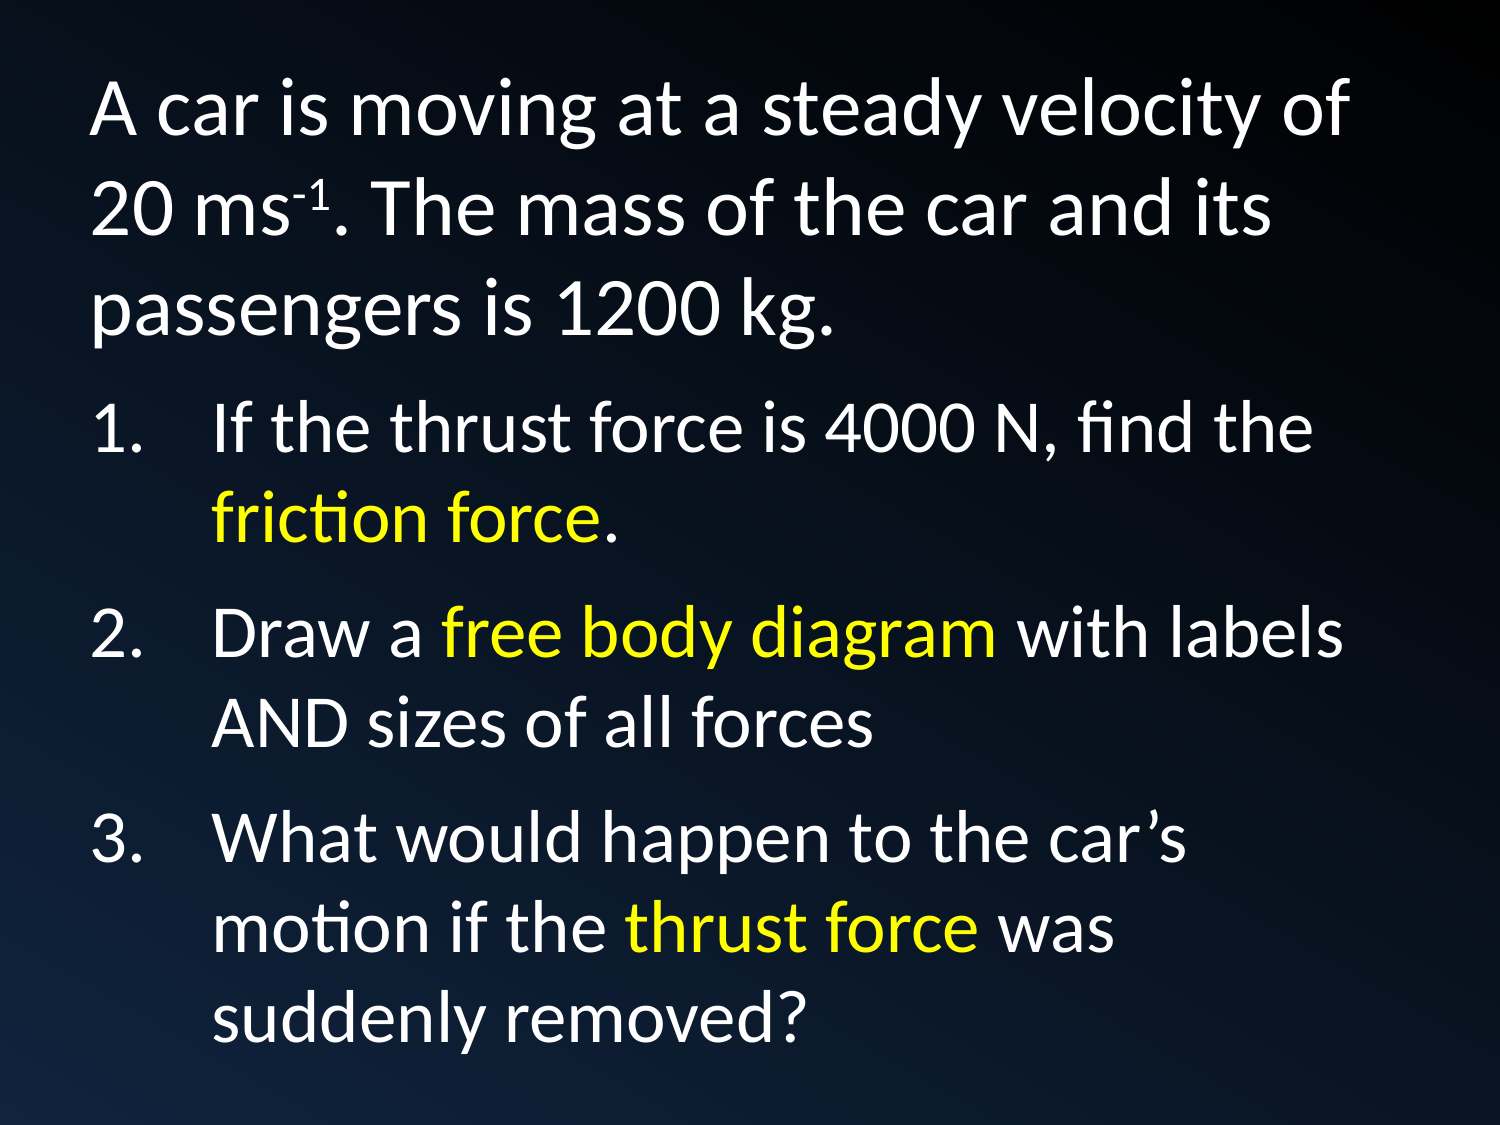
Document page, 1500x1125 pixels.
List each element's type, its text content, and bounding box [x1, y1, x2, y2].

text_box A car is moving at a steady velocity of 20 ms-1. The mass of the car and its passengers is 1200 kg. If the thrust force is 4000 N, find the friction force. Draw a free body diagram with labels AND sizes of all forces What would happen to the car’s motion if the thrust force was suddenly removed? [74, 45, 1413, 1065]
